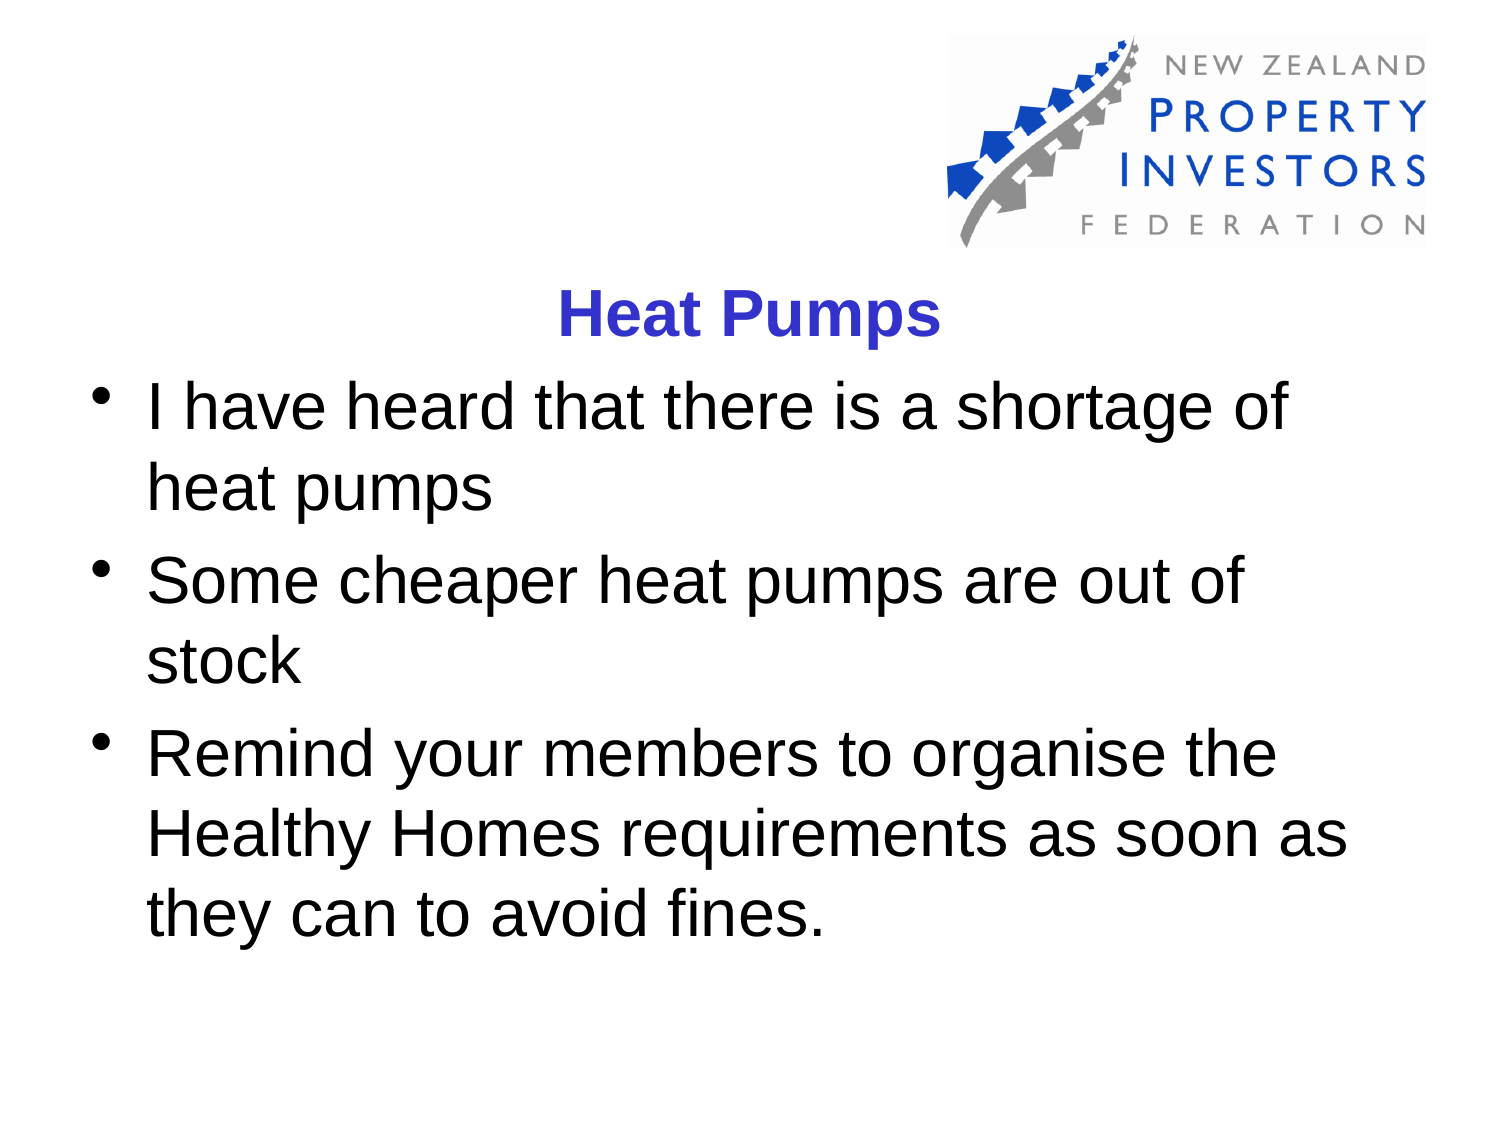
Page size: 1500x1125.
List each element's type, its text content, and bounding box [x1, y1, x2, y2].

picture [946, 34, 1426, 248]
list Heat Pumps I have heard that there is a shortage of heat pumps Some cheaper heat pumps are out of stock Remind your members to organise the Healthy Homes requirements as soon as they can to avoid fines. [74, 262, 1426, 1006]
